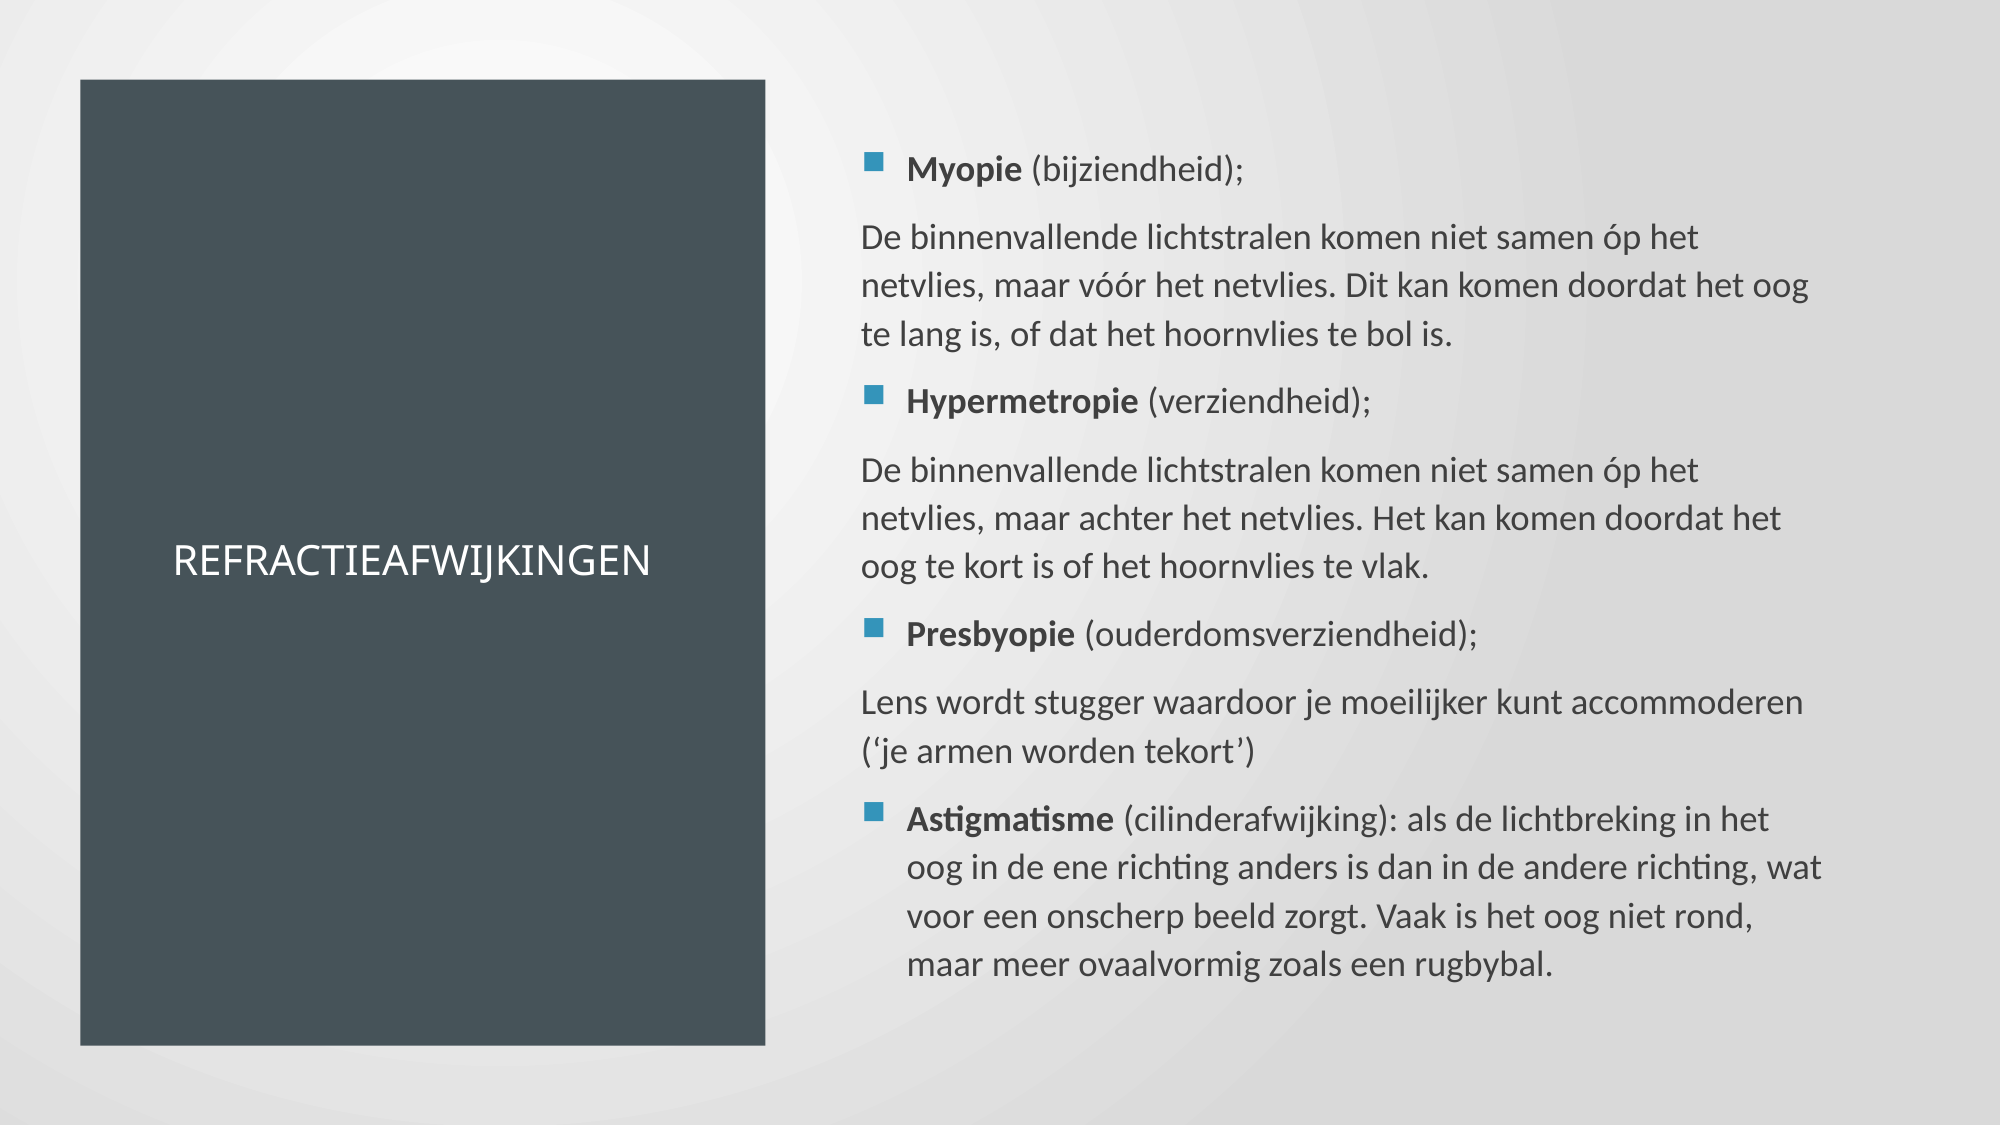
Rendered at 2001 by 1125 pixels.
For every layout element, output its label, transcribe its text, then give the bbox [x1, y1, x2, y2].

text_box [0, 0, 2000, 1125]
title Refractieafwijkingen [157, 182, 694, 942]
text_box [79, 78, 767, 1047]
subtitle Myopie (bijziendheid); De binnenvallende lichtstralen komen niet samen óp het netvlies, maar vóór het netvlies. Dit kan komen doordat het oog te lang is, of dat het hoornvlies te bol is. Hypermetropie (verziendheid); De binnenvallende lichtstralen komen niet samen óp het netvlies, maar achter het netvlies. Het kan komen doordat het oog te kort is of het hoornvlies te vlak. Presbyopie (ouderdomsverziendheid); Lens wordt stugger waardoor je moeilijker kunt accommoderen (‘je armen worden tekort’) Astigmatisme (cilinderafwijking): als de lichtbreking in het oog in de ene richting anders is dan in de andere richting, wat voor een onscherp beeld zorgt. Vaak is het oog niet rond, maar meer ovaalvormig zoals een rugbybal. [845, 130, 1848, 994]
